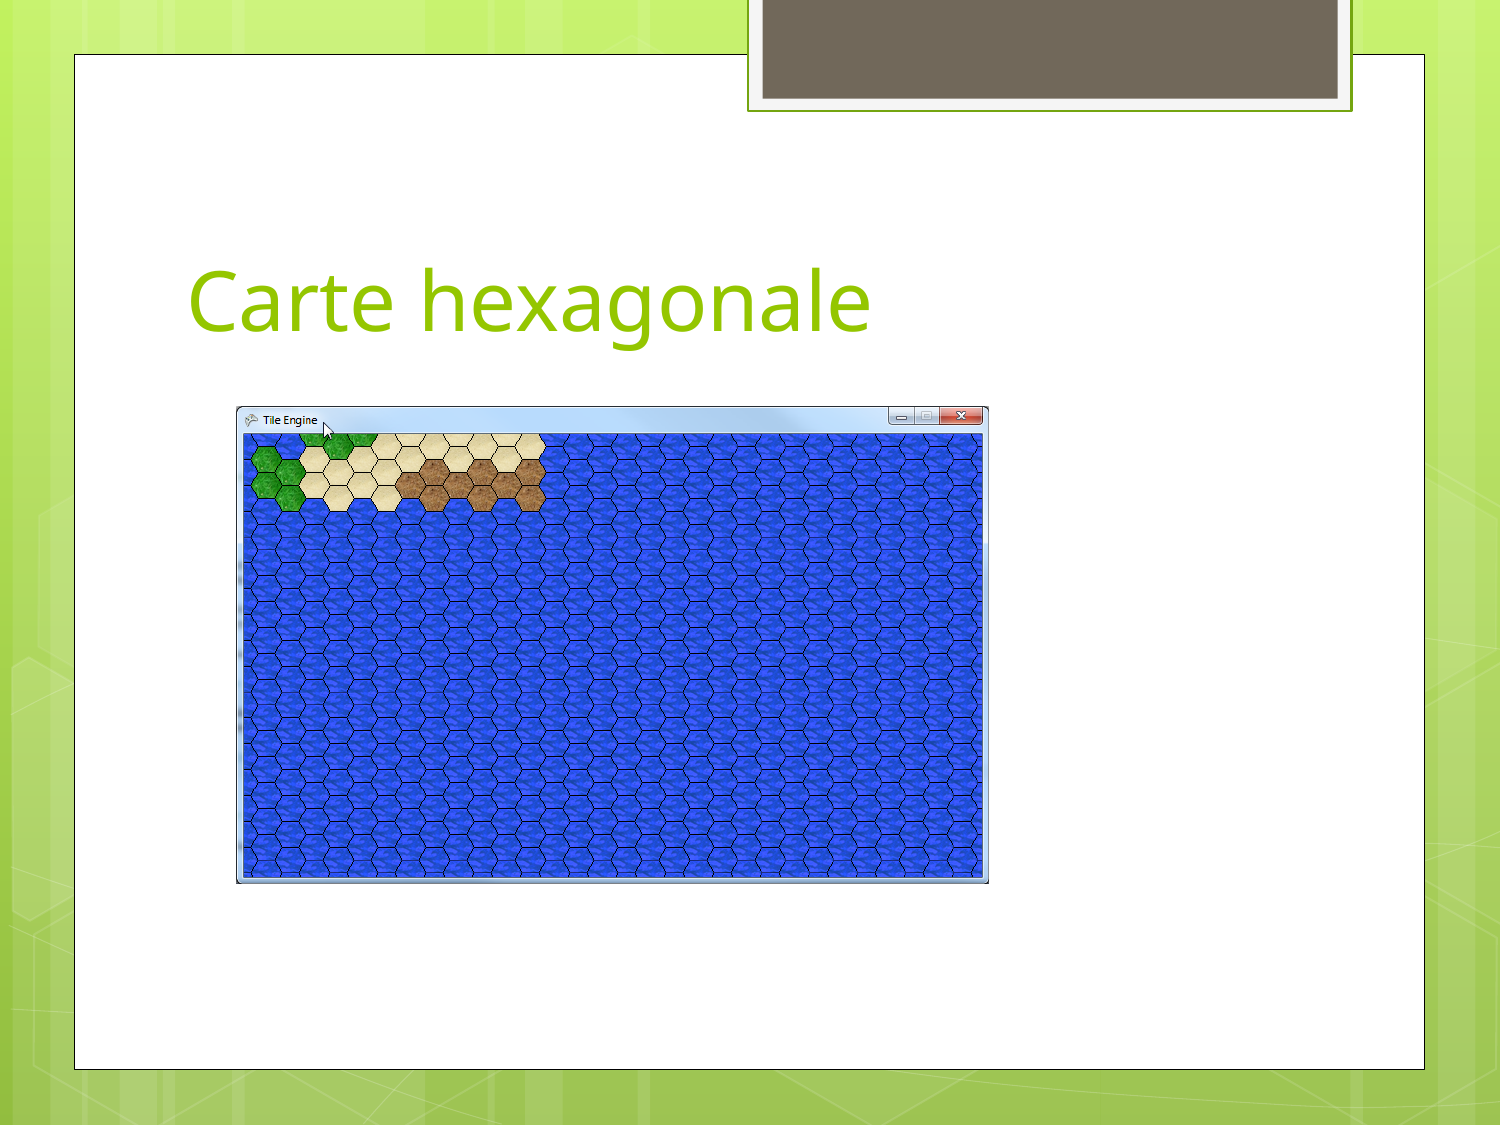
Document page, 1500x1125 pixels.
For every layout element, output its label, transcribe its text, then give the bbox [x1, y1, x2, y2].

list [235, 406, 989, 885]
title Carte hexagonale [171, 168, 1324, 357]
